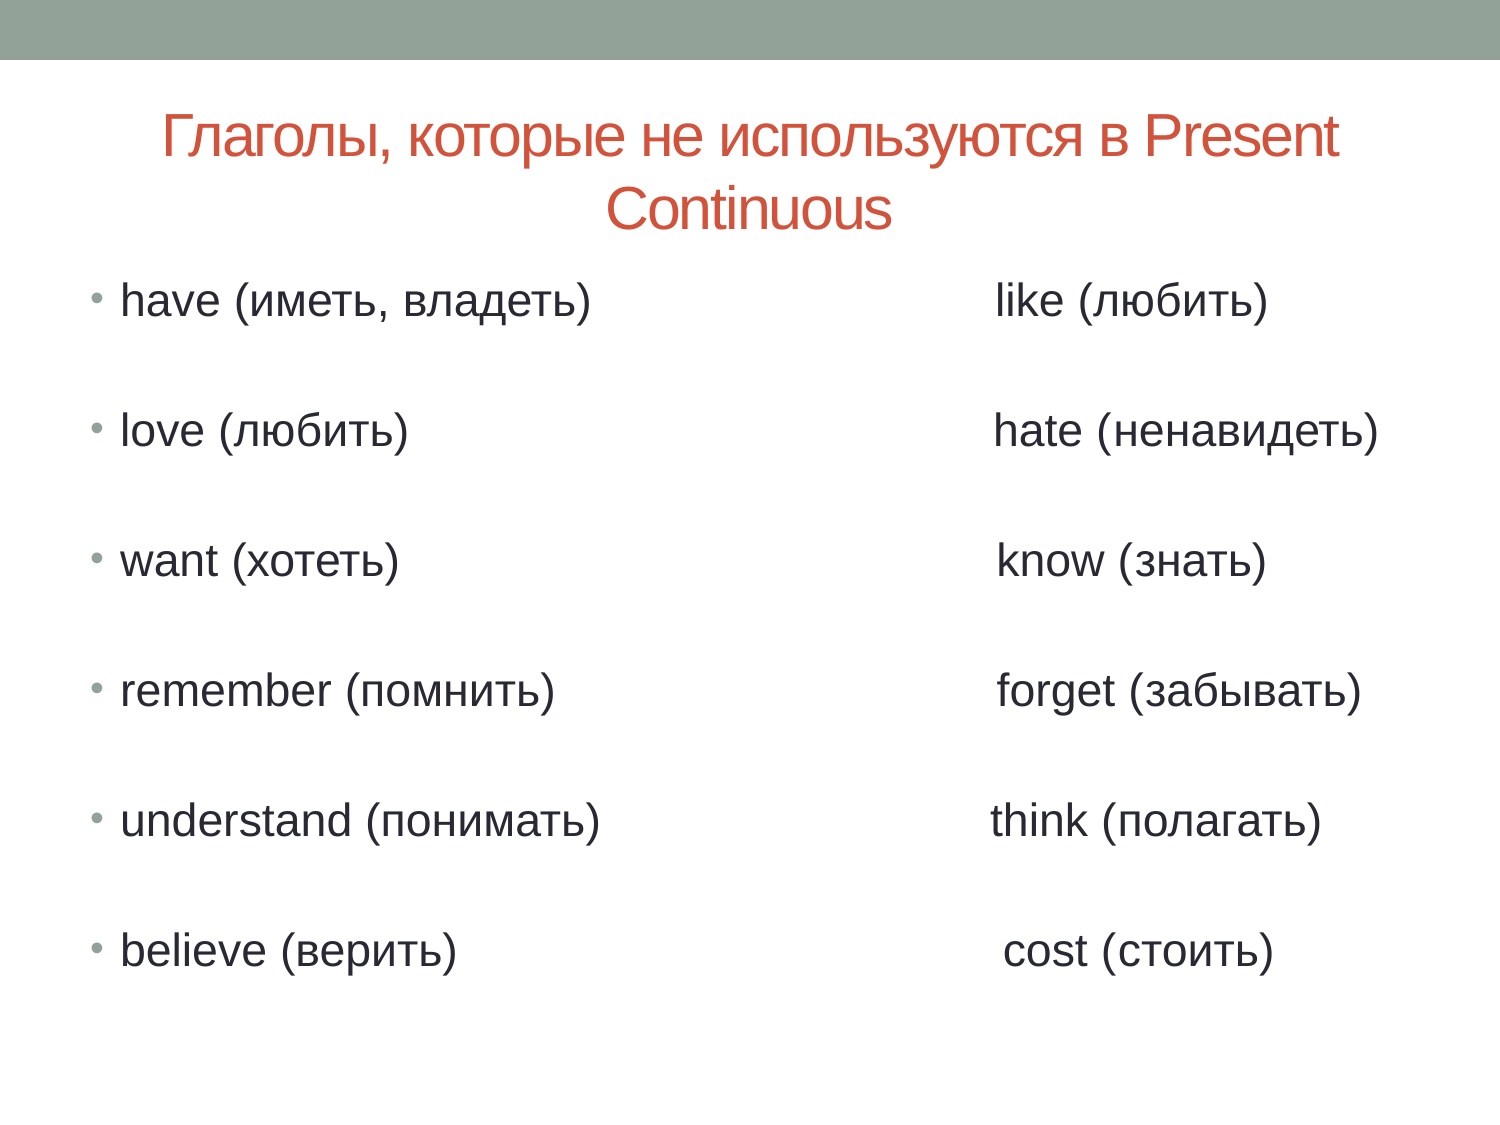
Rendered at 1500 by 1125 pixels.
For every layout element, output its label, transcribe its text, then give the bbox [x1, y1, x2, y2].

list have (иметь, владеть) like (любить) love (любить) hate (ненавидеть) want (хотеть) know (знать) remember (помнить) forget (забывать) understand (понимать) think (полагать) believe (верить) cost (стоить) [75, 262, 1425, 1063]
title Глаголы, которые не используются в Present Continuous [75, 87, 1425, 250]
